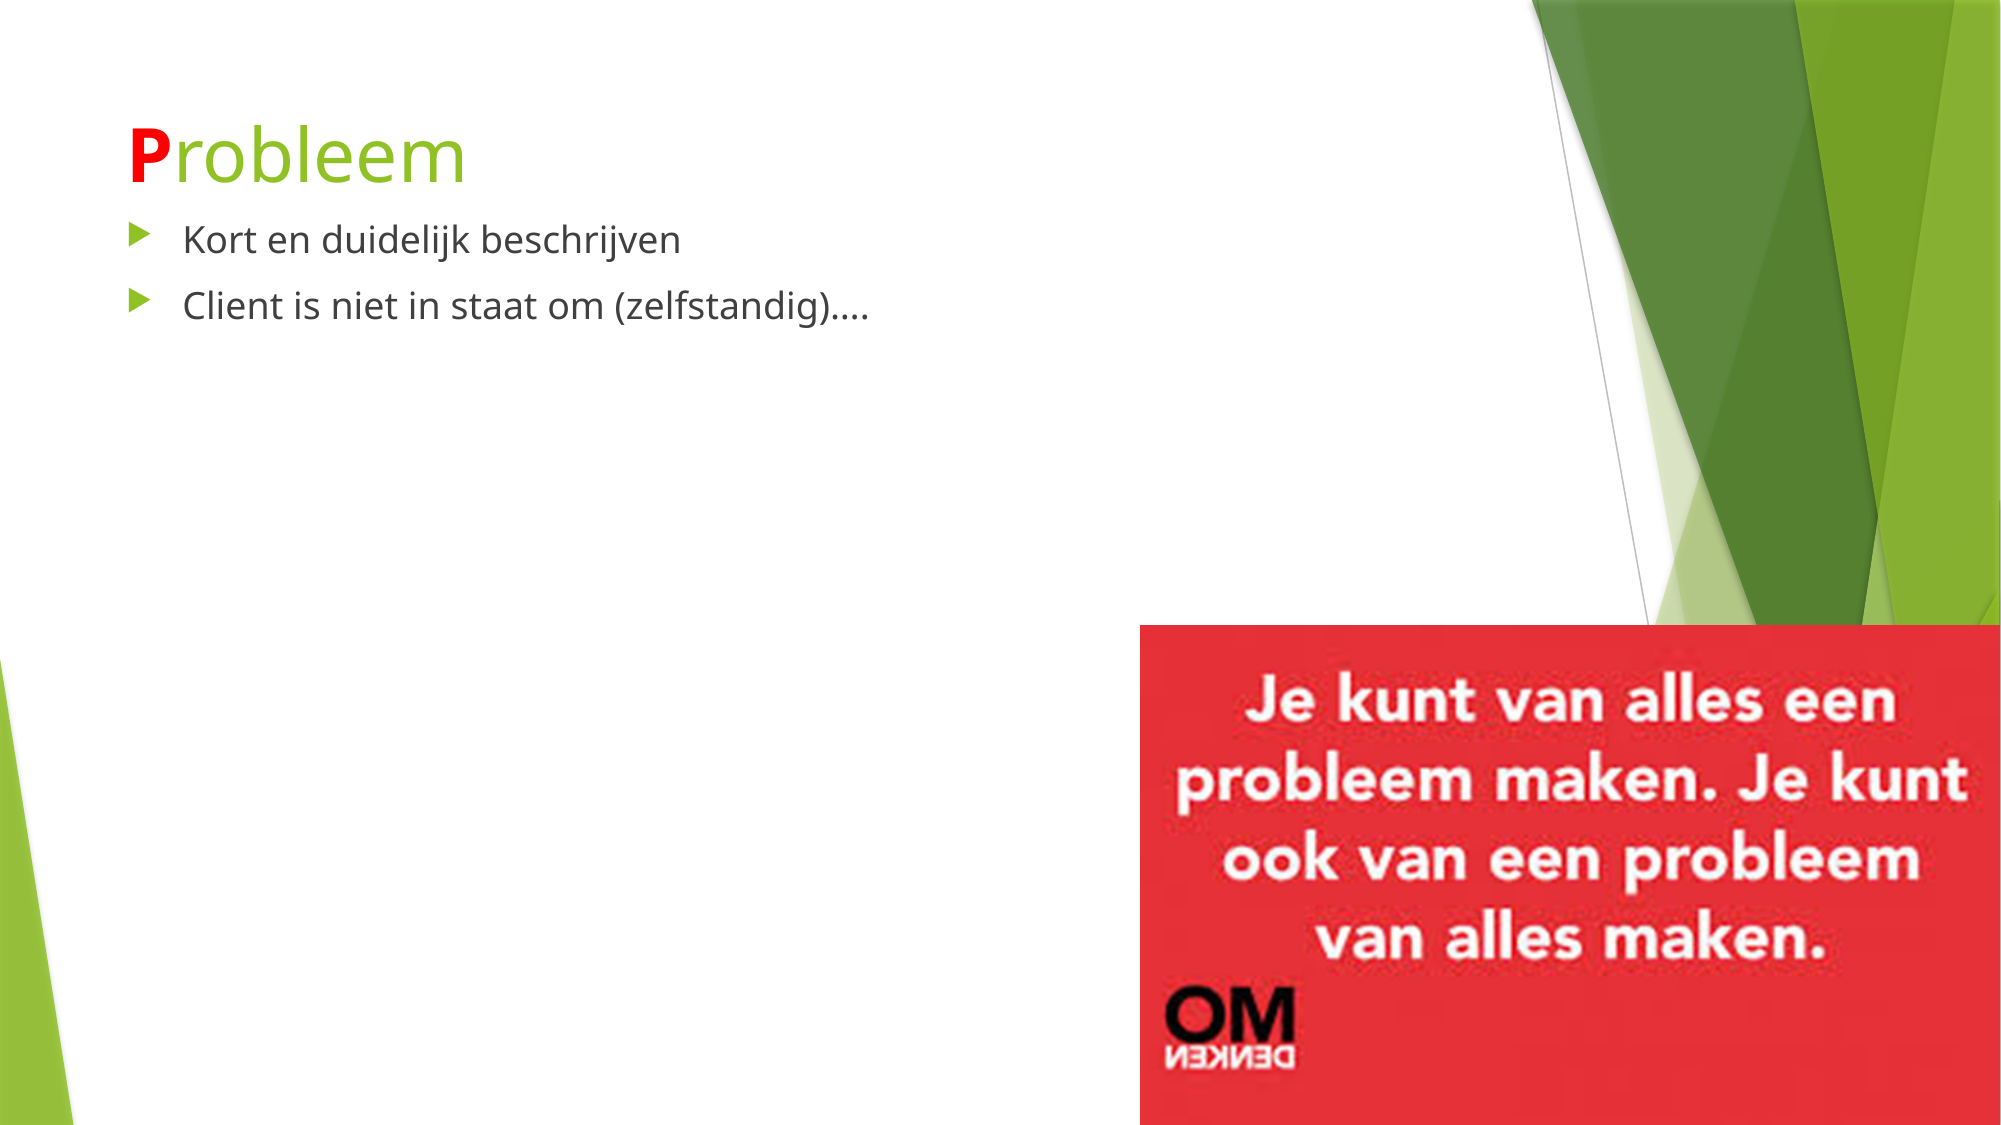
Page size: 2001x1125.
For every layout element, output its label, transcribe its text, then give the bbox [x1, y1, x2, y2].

list Kort en duidelijk beschrijven Client is niet in staat om (zelfstandig)…. [111, 208, 1522, 845]
title Probleem [111, 99, 1522, 208]
picture [1140, 625, 2000, 1125]
